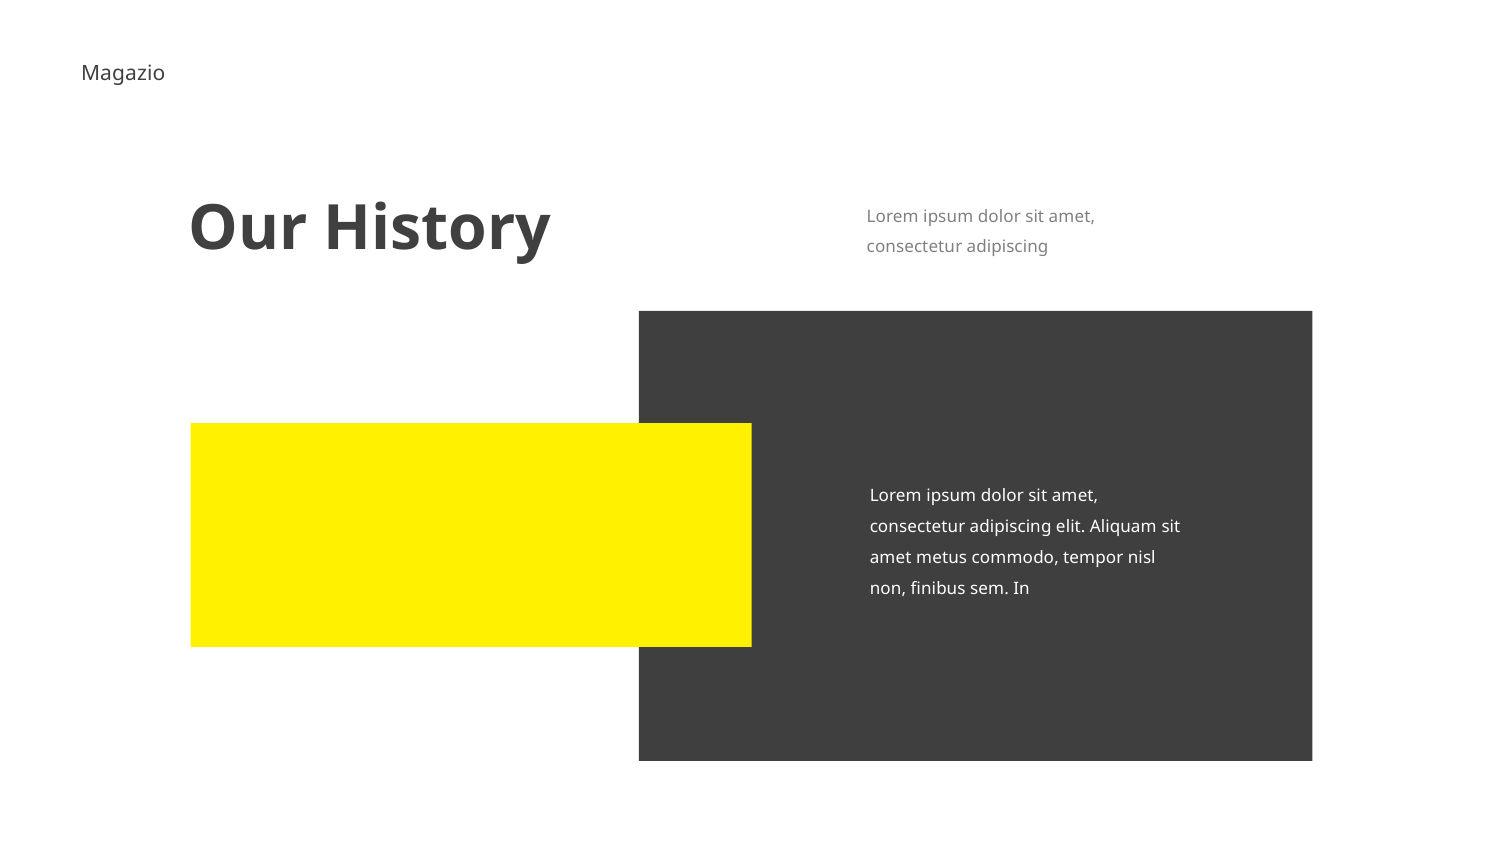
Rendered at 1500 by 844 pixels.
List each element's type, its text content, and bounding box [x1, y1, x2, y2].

text_box Lorem ipsum dolor sit amet, consectetur adipiscing elit. Aliquam sit amet metus commodo, tempor nisl non, finibus sem. In [855, 466, 1202, 606]
picture [190, 423, 752, 647]
text_box Lorem ipsum dolor sit amet, consectetur adipiscing [851, 187, 1202, 264]
text_box Magazio [66, 52, 257, 93]
text_box Our History [173, 179, 685, 269]
